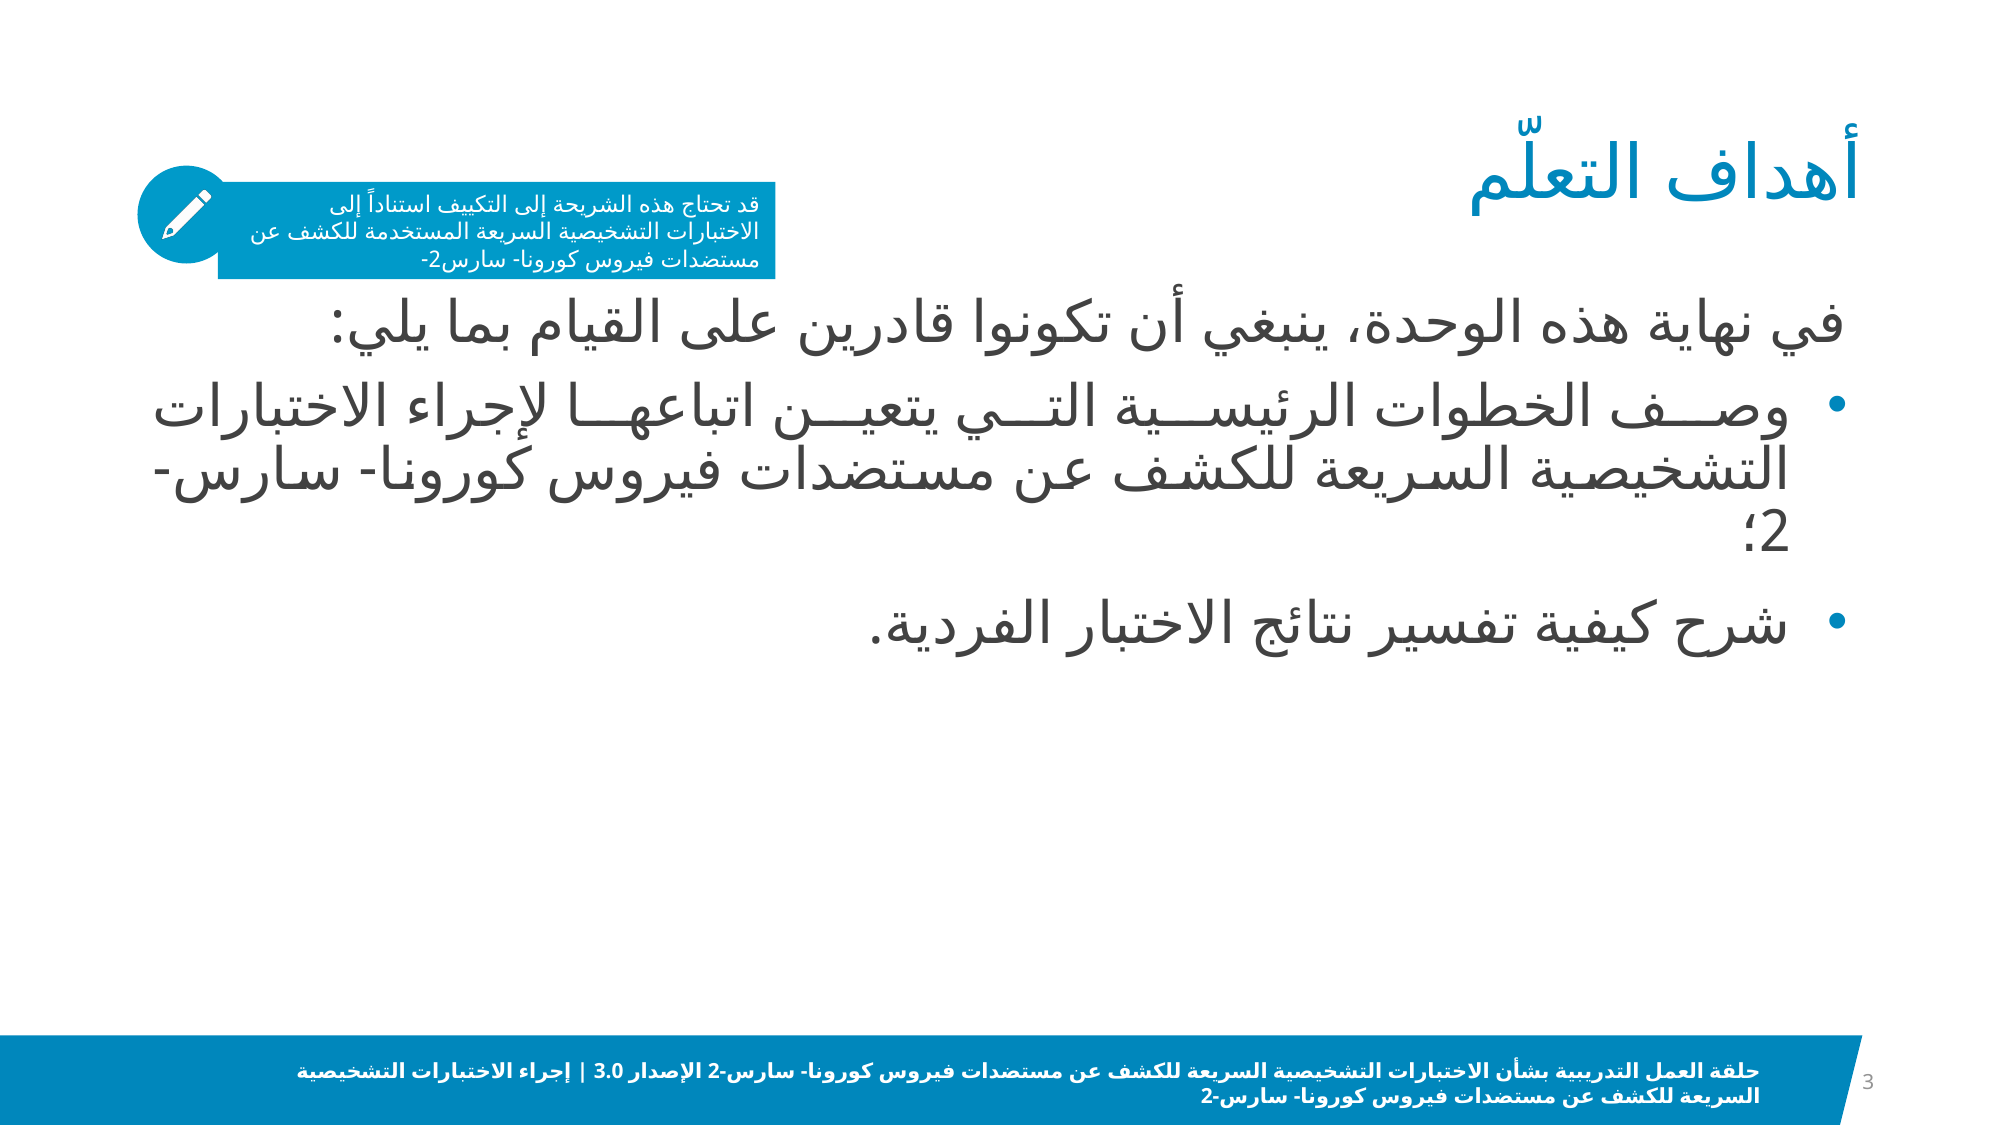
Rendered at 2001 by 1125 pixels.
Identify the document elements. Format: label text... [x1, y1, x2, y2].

list في نهاية هذه الوحدة، ينبغي أن تكونوا قادرين على القيام بما يلي: وصف الخطوات الرئيسية التي يتعين اتباعها لإجراء الاختبارات التشخيصية السريعة للكشف عن مستضدات فيروس كورونا- سارس- 2؛ شرح كيفية تفسير نتائج الاختبار الفردية. [137, 284, 1863, 1014]
title أهداف التعلّم [137, 59, 1863, 215]
footer حلقة العمل التدريبية بشأن الاختبارات التشخيصية السريعة للكشف عن مستضدات فيروس كورونا- سارس-2 الإصدار 3.0 | إجراء الاختبارات التشخيصية السريعة للكشف عن مستضدات فيروس كورونا- سارس-2 [239, 1041, 1761, 1124]
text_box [137, 165, 776, 264]
slide_number 3 [1862, 1035, 1947, 1125]
